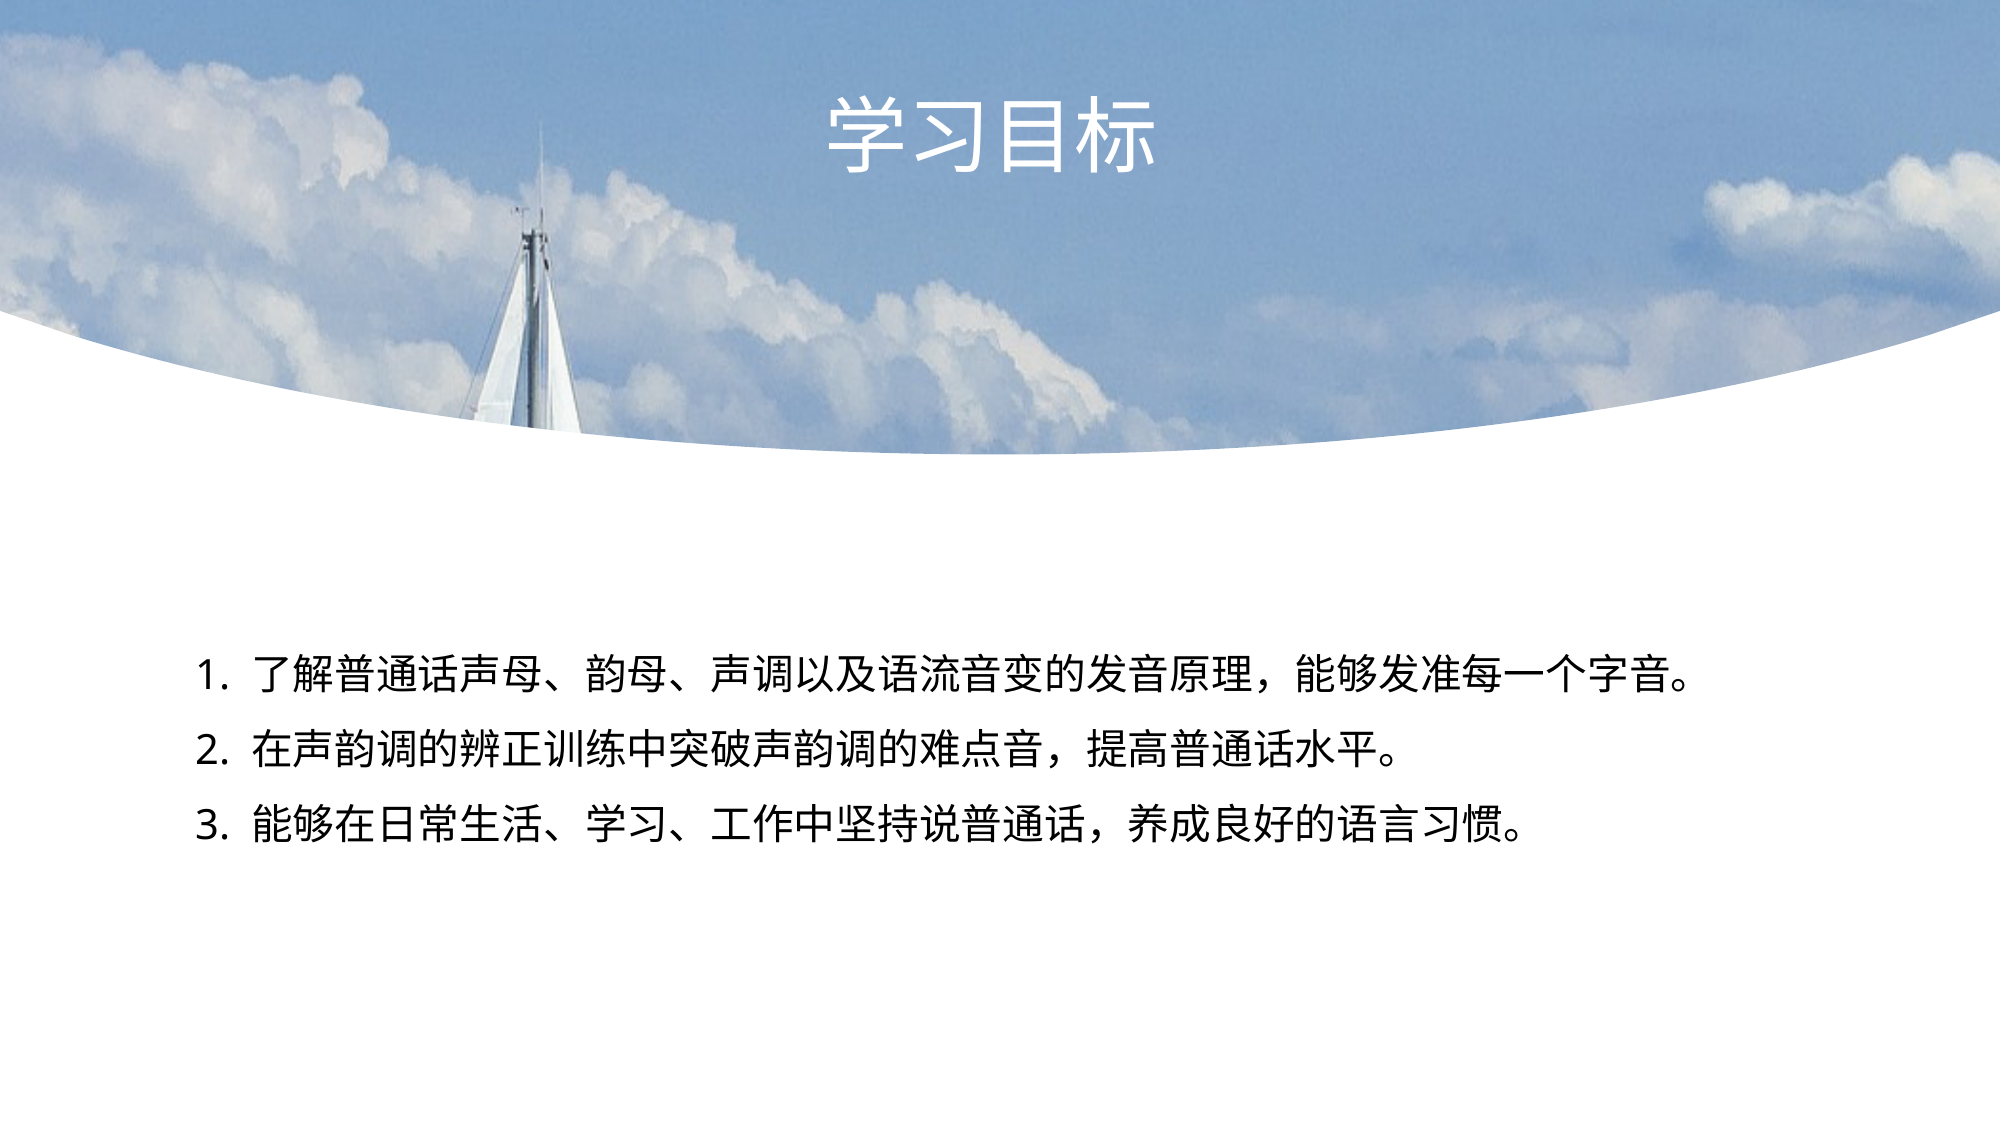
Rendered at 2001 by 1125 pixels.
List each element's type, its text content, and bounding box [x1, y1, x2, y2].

text_box 1. 了解普通话声母、韵母、声调以及语流音变的发音原理，能够发准每一个字音。 2. 在声韵调的辨正训练中突破声韵调的难点音，提高普通话水平。 3. 能够在日常生活、学习、工作中坚持说普通话，养成良好的语言习惯。 [180, 615, 1778, 856]
picture [0, 0, 2000, 455]
